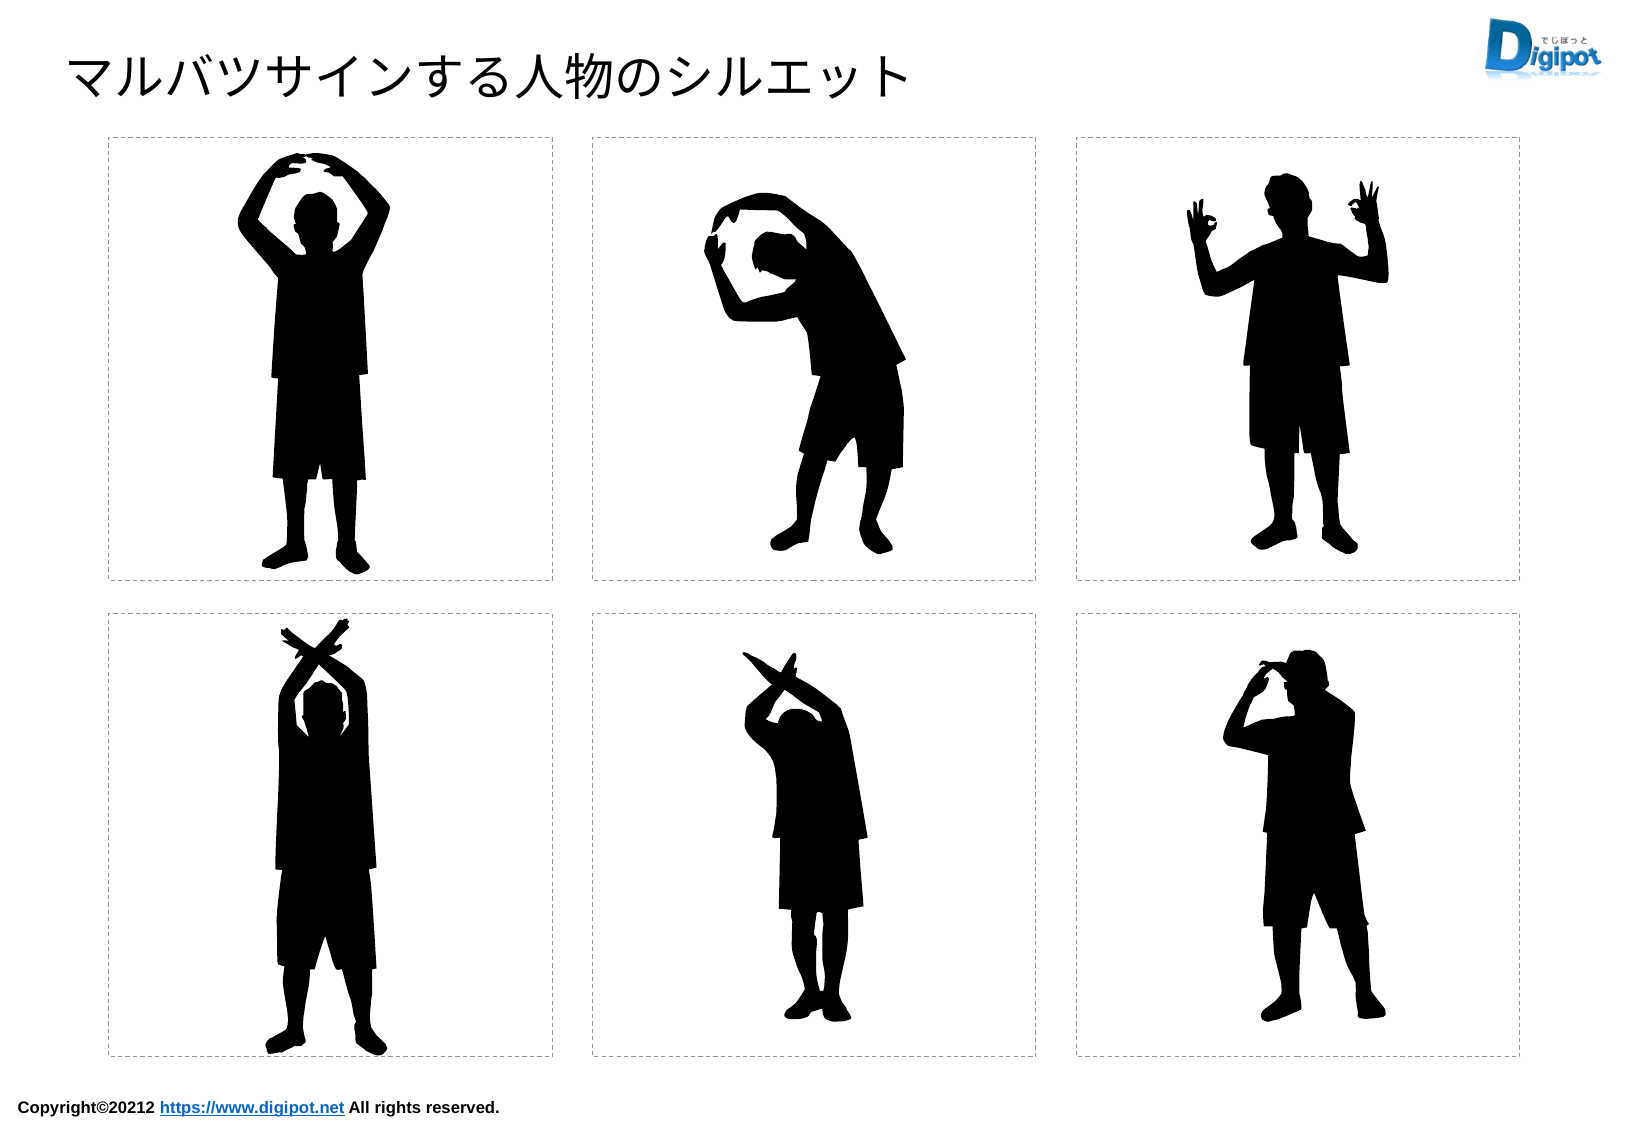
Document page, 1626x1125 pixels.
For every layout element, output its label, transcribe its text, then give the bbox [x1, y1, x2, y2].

picture [1485, 18, 1602, 82]
text_box [1223, 649, 1386, 1022]
text_box [237, 153, 391, 575]
text_box [265, 618, 388, 1056]
text_box マルバツサインする人物のシルエット [49, 38, 930, 113]
text_box [704, 192, 907, 555]
text_box [1186, 173, 1389, 555]
text_box [742, 652, 868, 1022]
